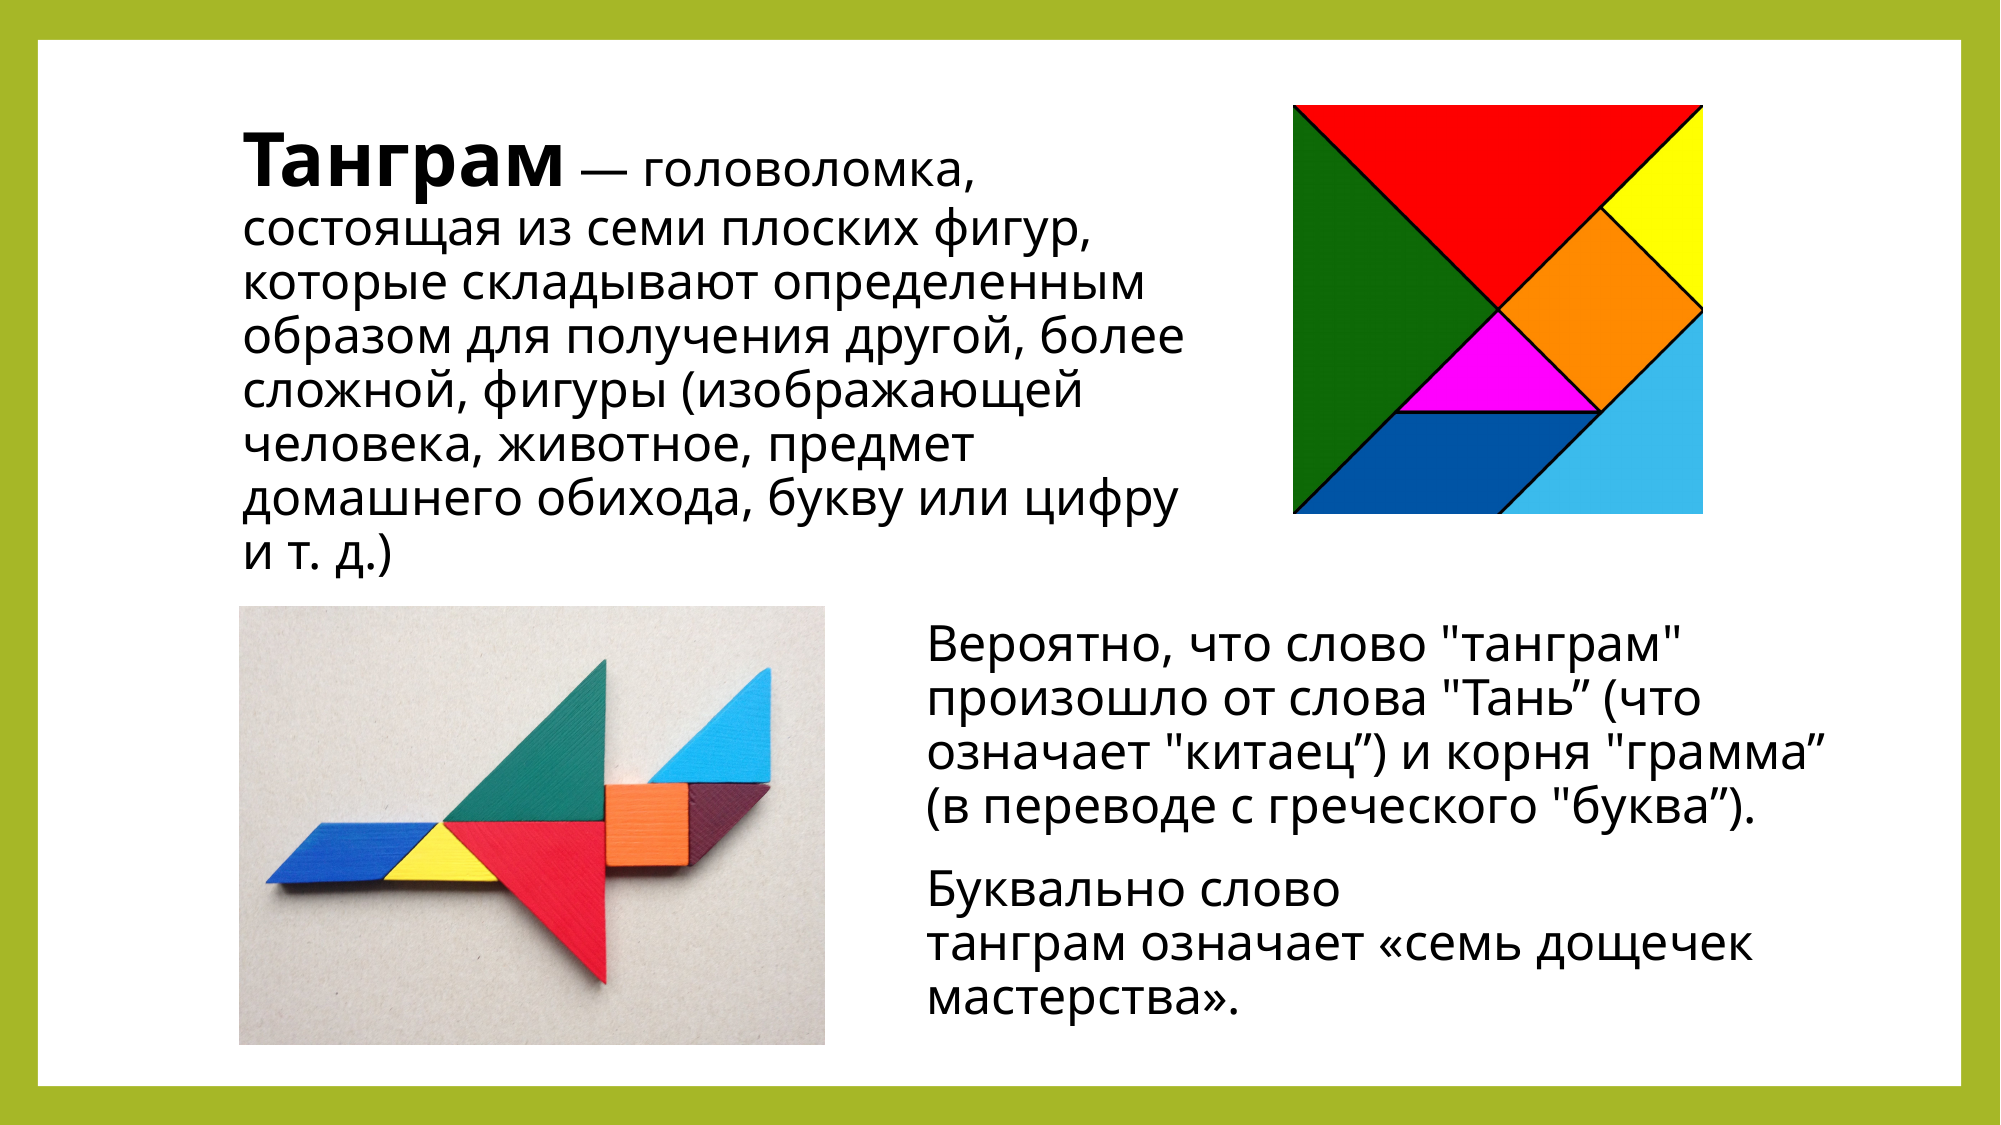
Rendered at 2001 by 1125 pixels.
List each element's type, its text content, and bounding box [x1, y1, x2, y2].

list Танграм — головоломка, состоящая из семи плоских фигур, которые складывают определенным образом для получения другой, более сложной, фигуры (изображающей человека, животное, предмет домашнего обихода, букву или цифру и т. д.) [219, 114, 1231, 670]
picture [239, 606, 825, 1046]
list Вероятно, что слово "танграм" произошло от слова "Тань” (что означает "китаец”) и корня "грамма” (в переводе с греческого "буква”). Буквально слово танграм означает «семь дощечек мастерства». [903, 611, 1895, 1125]
picture [1293, 104, 1703, 515]
